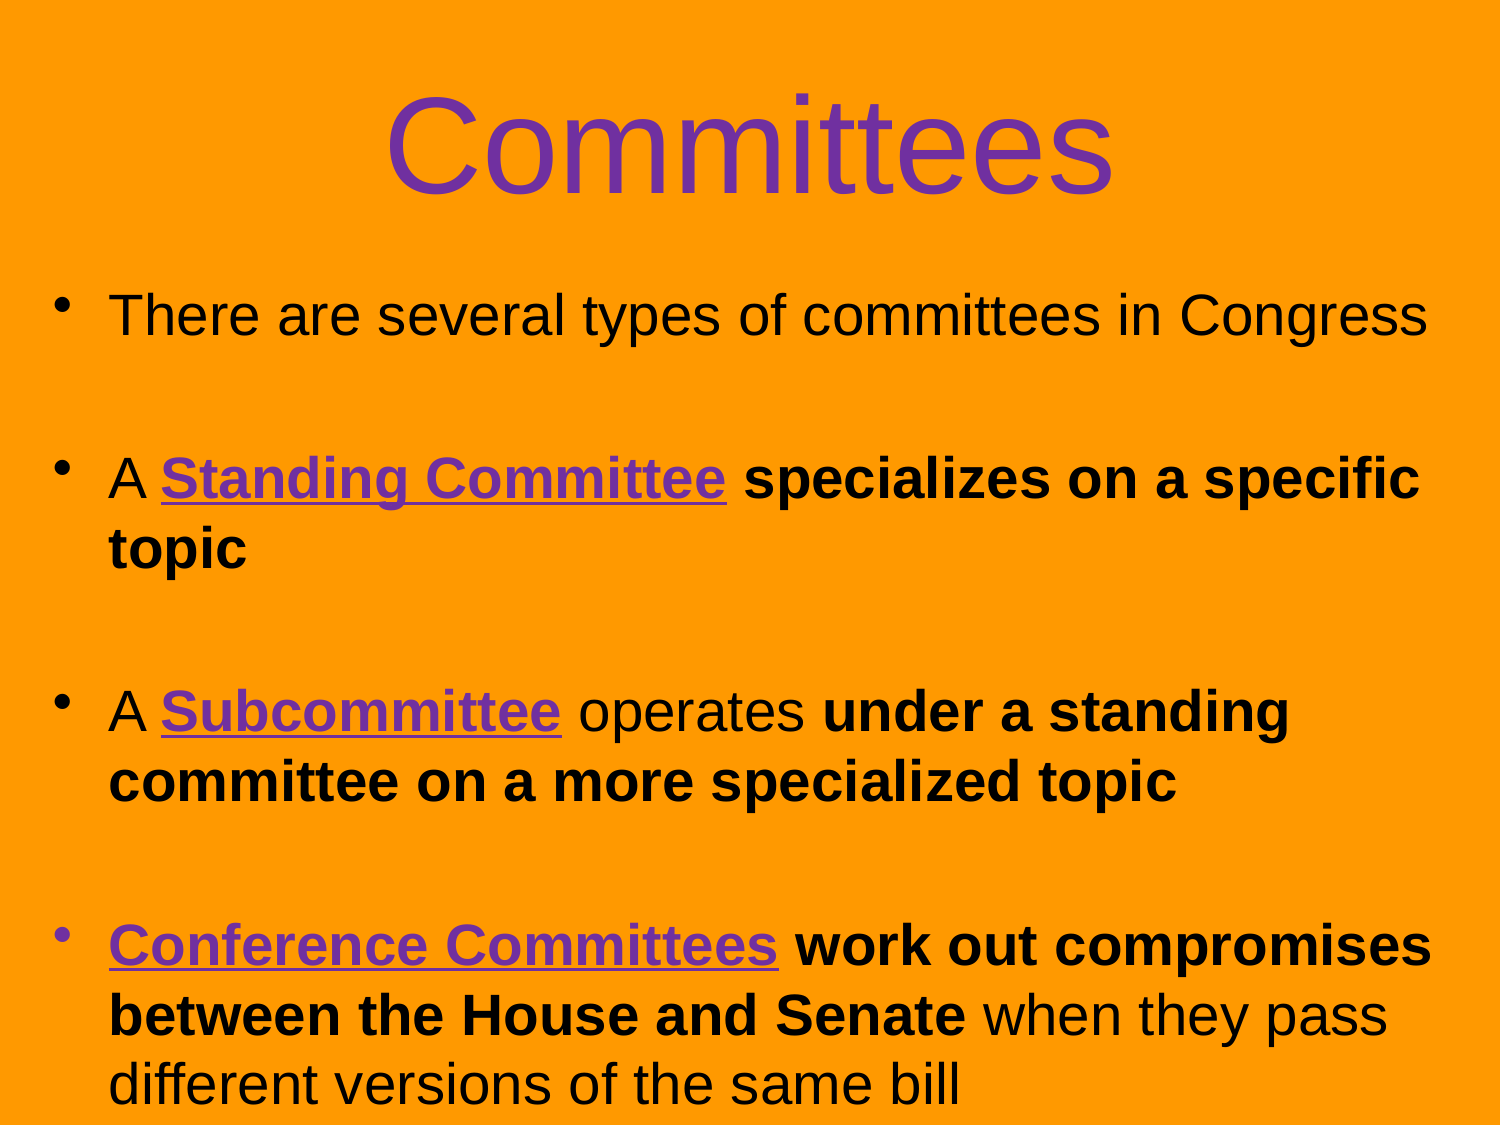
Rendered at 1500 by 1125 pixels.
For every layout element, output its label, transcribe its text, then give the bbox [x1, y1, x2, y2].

list There are several types of committees in Congress A Standing Committee specializes on a specific topic A Subcommittee operates under a standing committee on a more specialized topic Conference Committees work out compromises between the House and Senate when they pass different versions of the same bill [37, 200, 1475, 1088]
title Committees [75, 45, 1425, 200]
